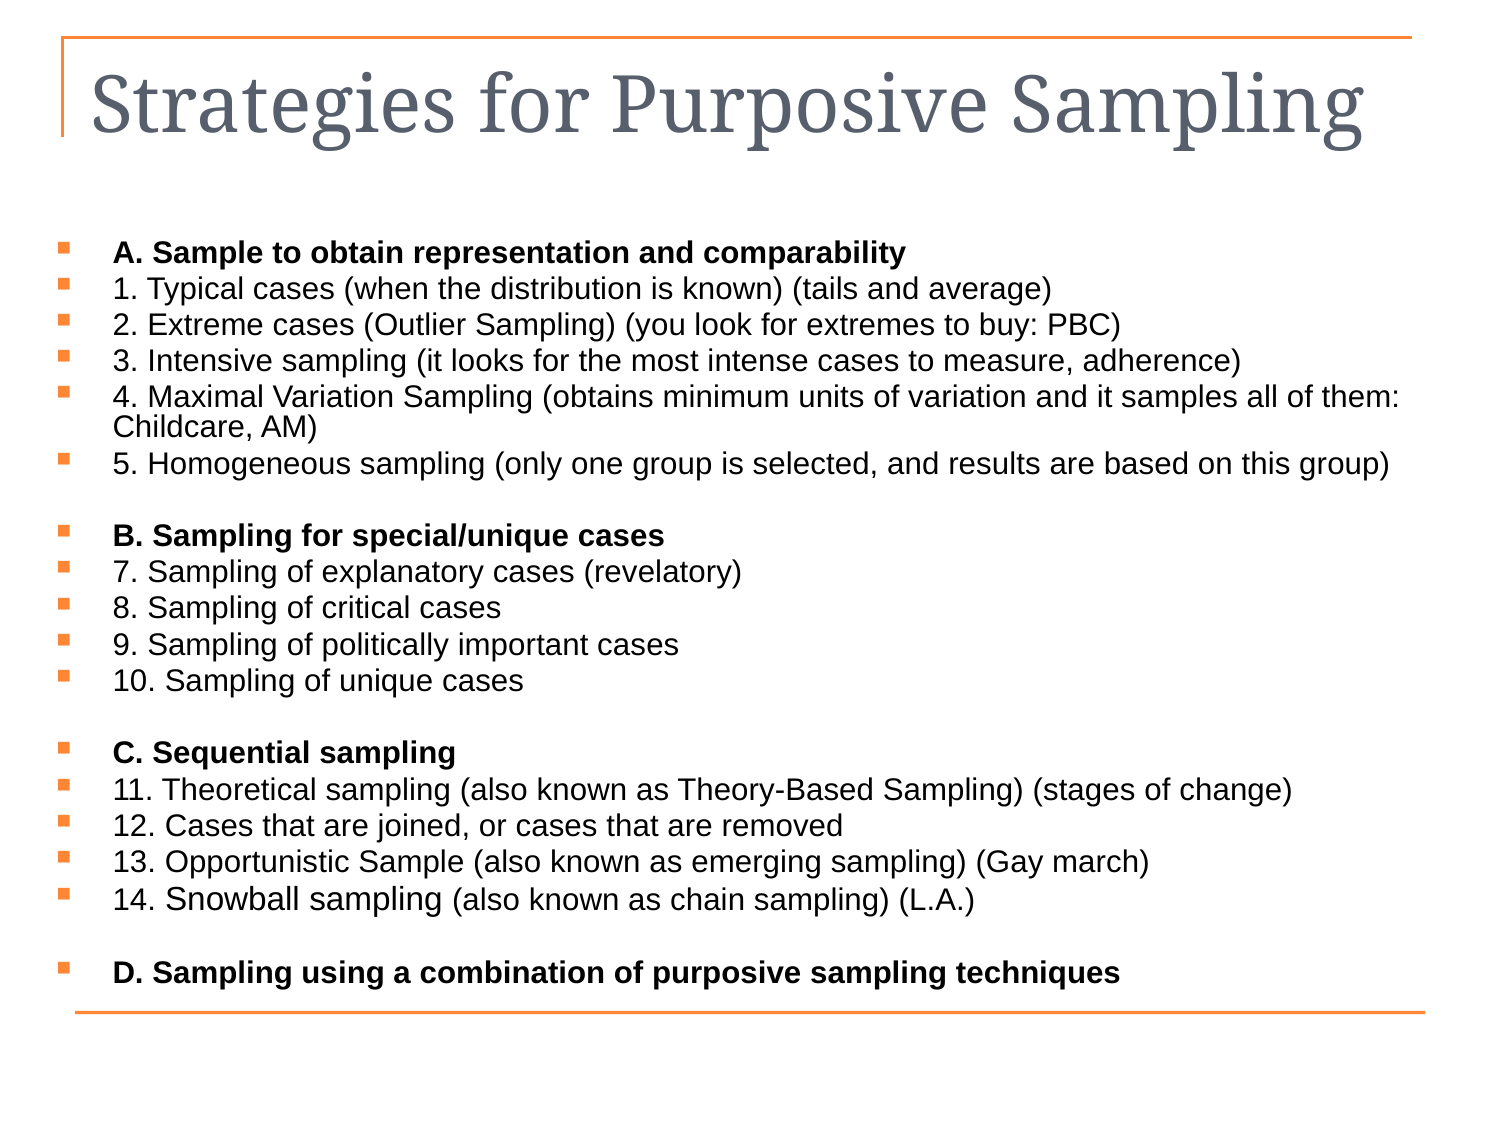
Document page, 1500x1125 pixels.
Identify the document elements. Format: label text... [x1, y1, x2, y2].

list A. Sample to obtain representation and comparability 1. Typical cases (when the distribution is known) (tails and average) 2. Extreme cases (Outlier Sampling) (you look for extremes to buy: PBC) 3. Intensive sampling (it looks for the most intense cases to measure, adherence) 4. Maximal Variation Sampling (obtains minimum units of variation and it samples all of them: Childcare, AM) 5. Homogeneous sampling (only one group is selected, and results are based on this group) B. Sampling for special/unique cases 7. Sampling of explanatory cases (revelatory) 8. Sampling of critical cases 9. Sampling of politically important cases 10. Sampling of unique cases C. Sequential sampling 11. Theoretical sampling (also known as Theory-Based Sampling) (stages of change) 12. Cases that are joined, or cases that are removed 13. Opportunistic Sample (also known as emerging sampling) (Gay march) 14. Snowball sampling (also known as chain sampling) (L.A.) D. Sampling using a combination of purposive sampling techniques [41, 231, 1467, 1064]
title Strategies for Purposive Sampling [75, 45, 1425, 231]
